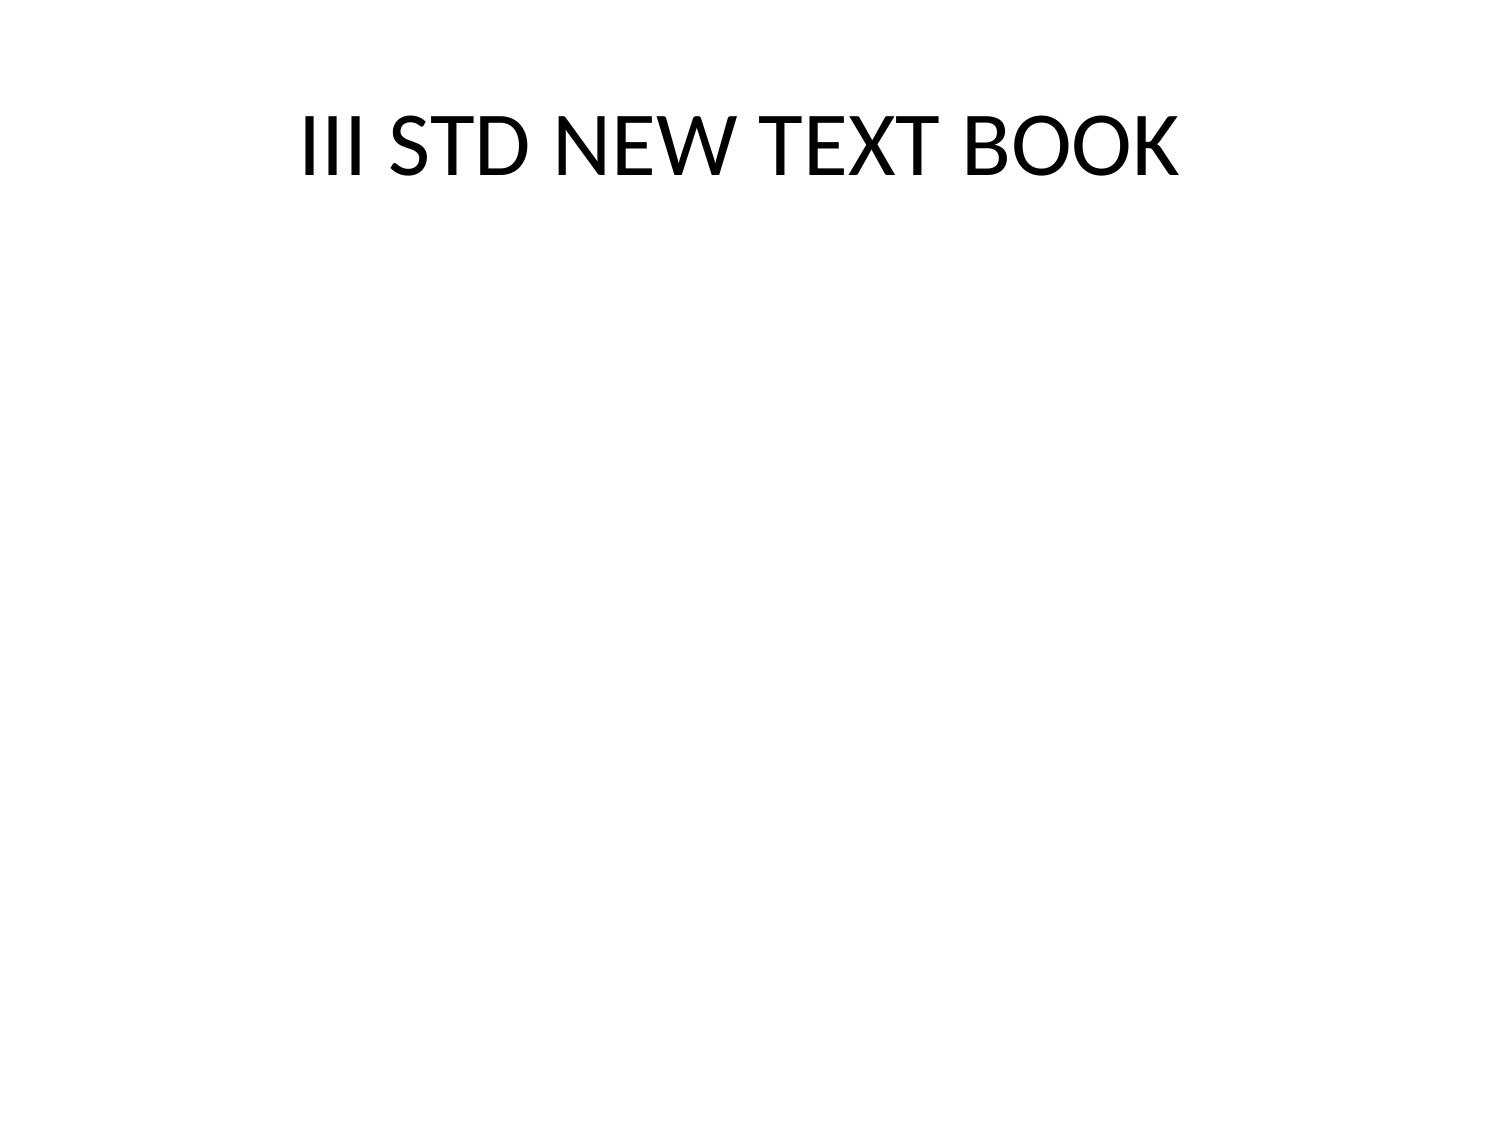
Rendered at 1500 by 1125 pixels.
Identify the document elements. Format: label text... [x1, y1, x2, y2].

title III STD NEW TEXT BOOK [75, 45, 1425, 233]
